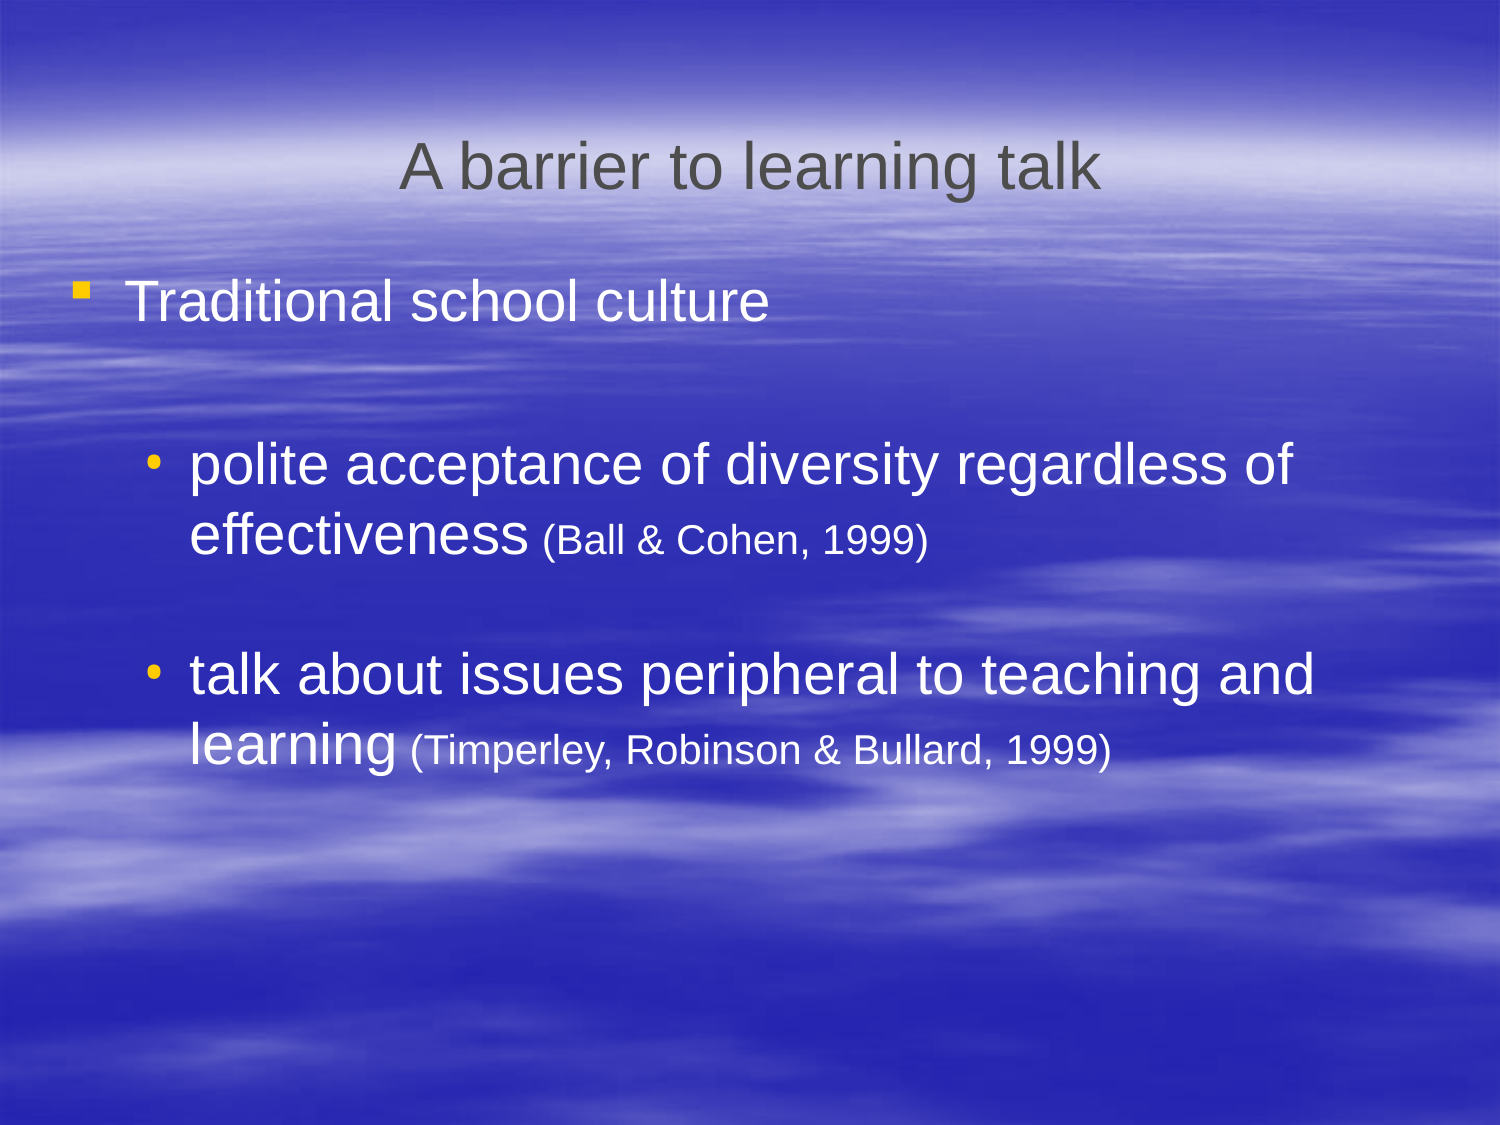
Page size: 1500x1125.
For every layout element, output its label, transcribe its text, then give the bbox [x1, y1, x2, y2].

title A barrier to learning talk [52, 54, 1450, 255]
list Traditional school culture polite acceptance of diversity regardless of effectiveness (Ball & Cohen, 1999) talk about issues peripheral to teaching and learning (Timperley, Robinson & Bullard, 1999) [52, 255, 1455, 752]
